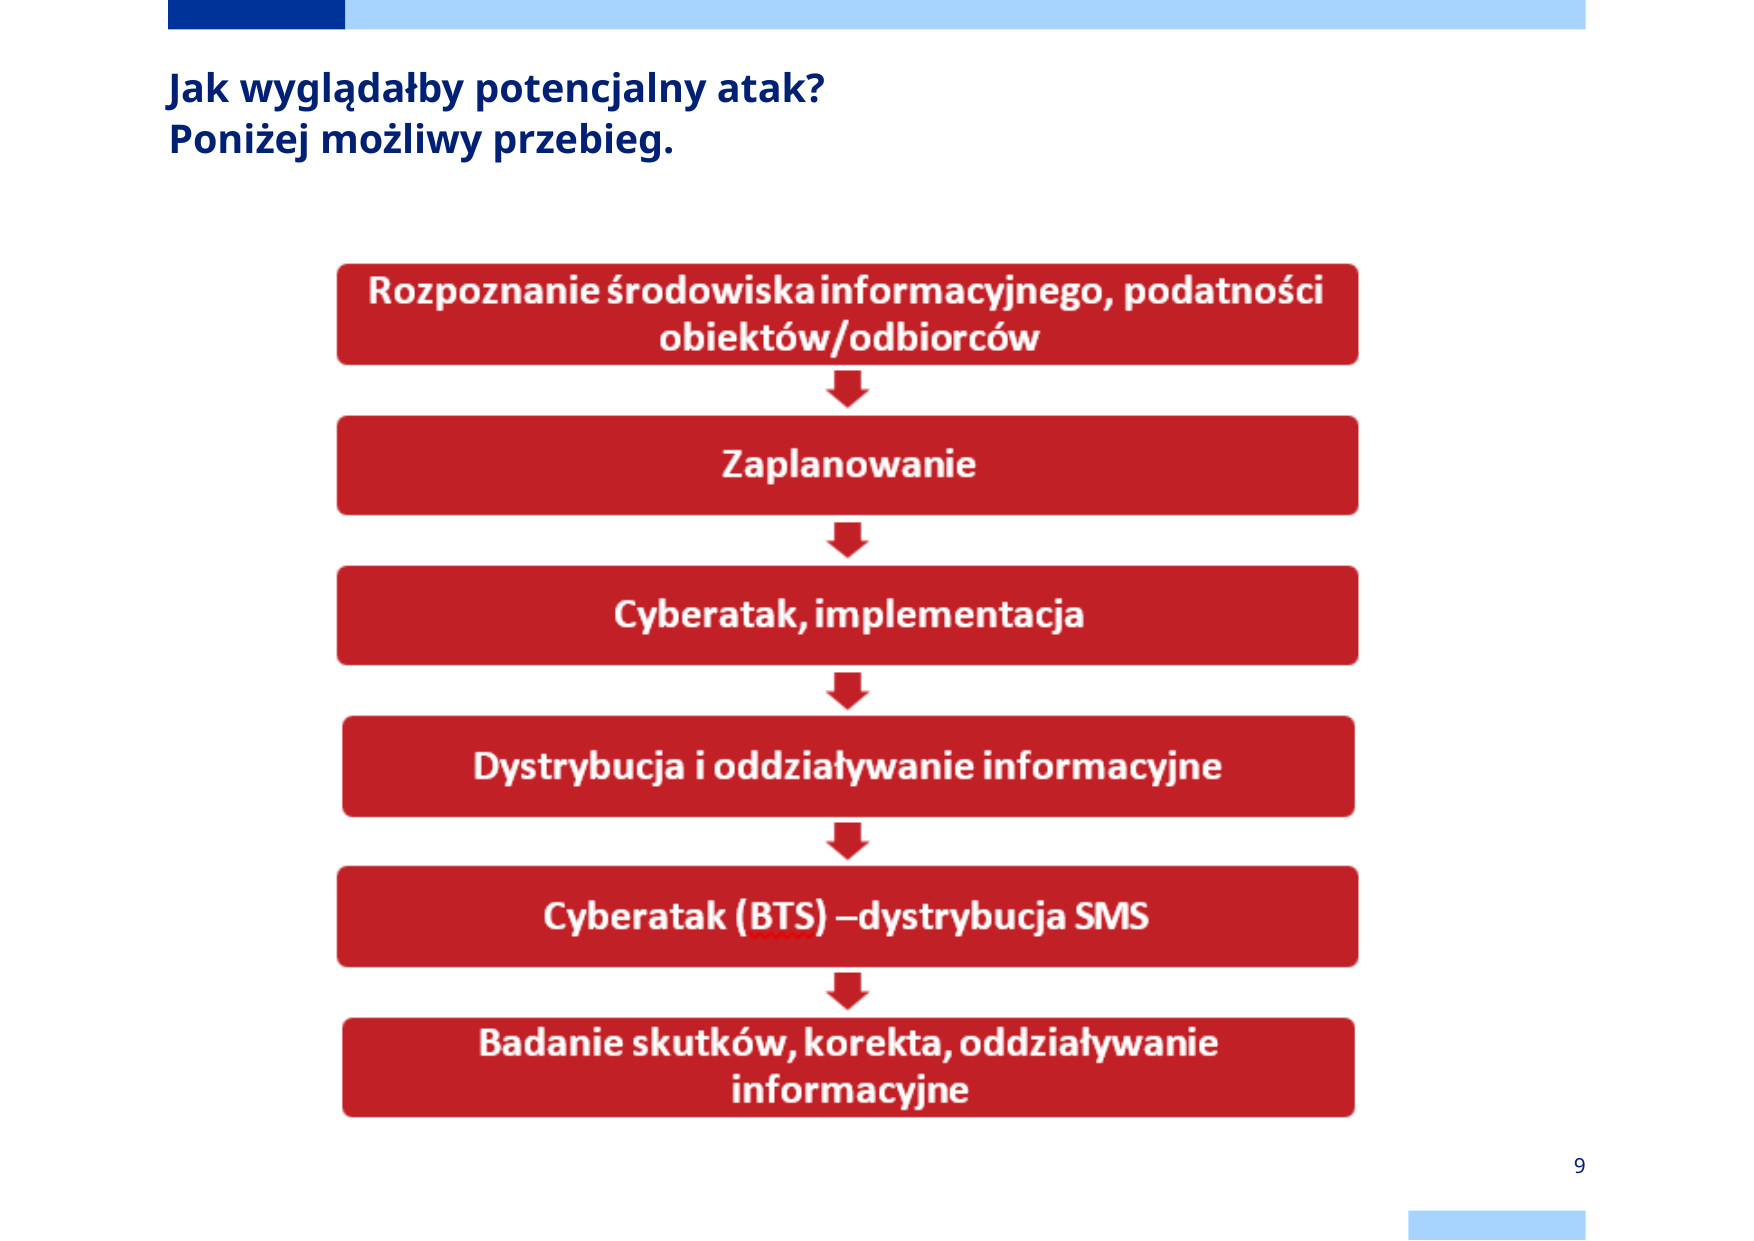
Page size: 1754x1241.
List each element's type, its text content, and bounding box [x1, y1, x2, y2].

slide_number 9 [1408, 1151, 1586, 1182]
title Jak wyglądałby potencjalny atak? Poniżej możliwy przebieg. [168, 59, 1586, 237]
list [274, 228, 1433, 1152]
